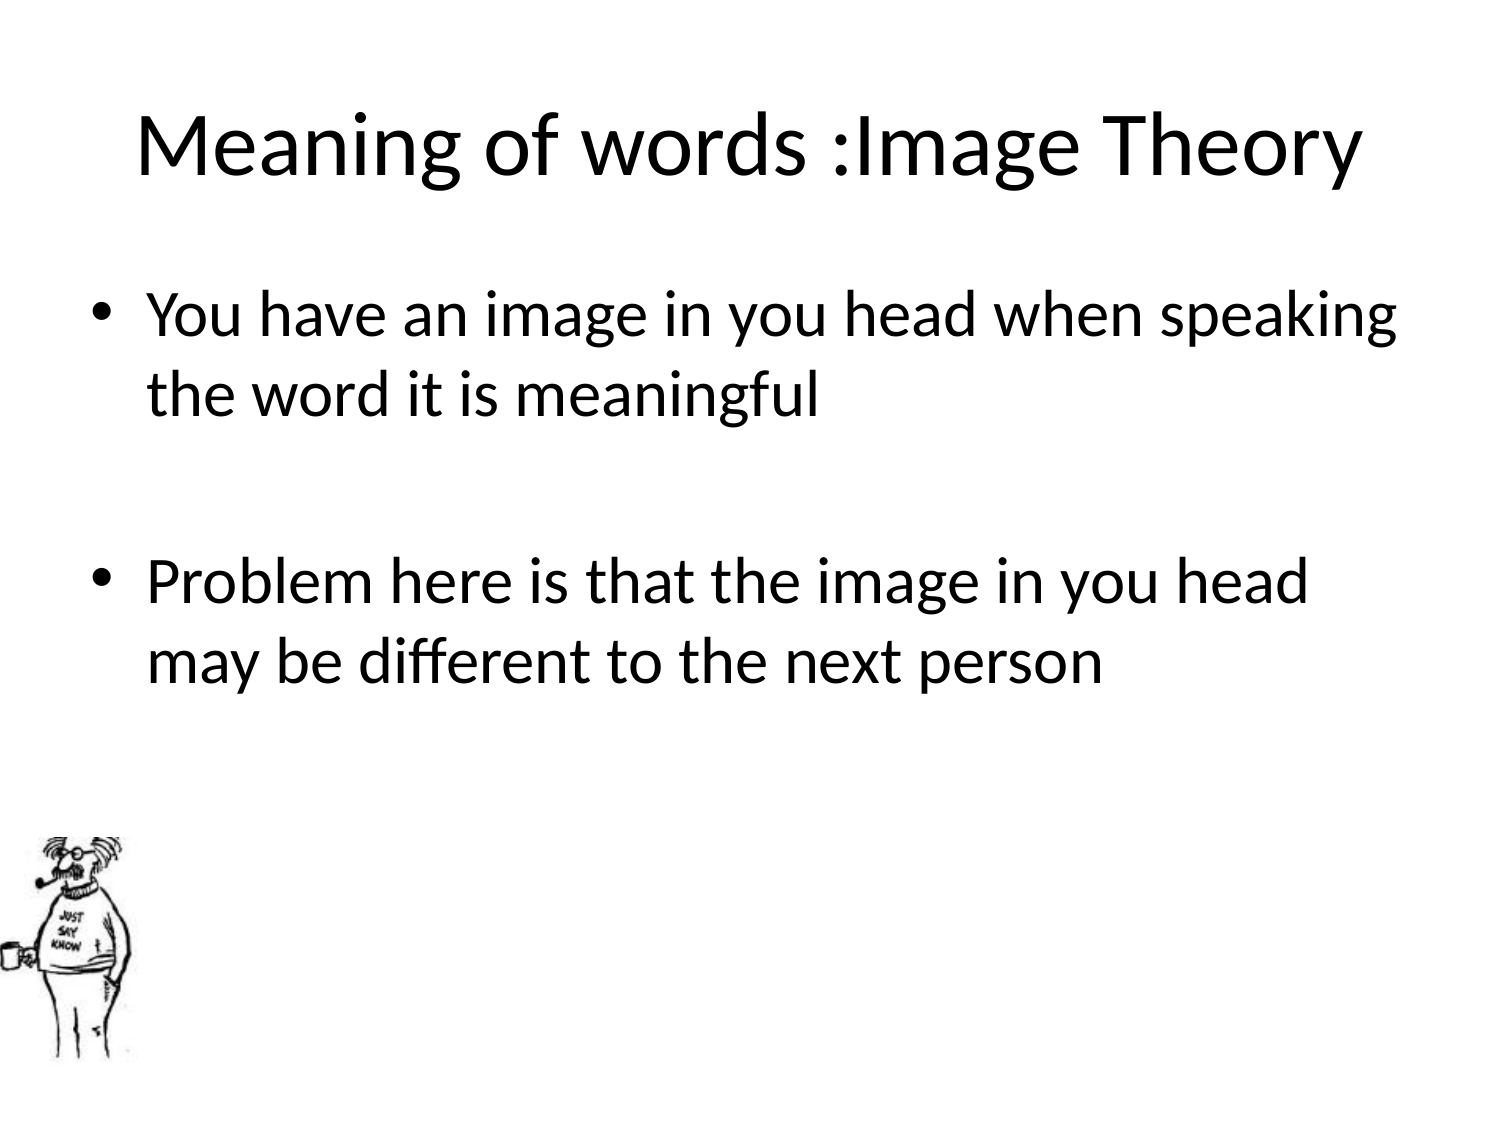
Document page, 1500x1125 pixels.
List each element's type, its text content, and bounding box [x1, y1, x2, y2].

list You have an image in you head when speaking the word it is meaningful Problem here is that the image in you head may be different to the next person [75, 262, 1425, 1005]
title Meaning of words :Image Theory [75, 45, 1425, 233]
picture [0, 837, 171, 1125]
